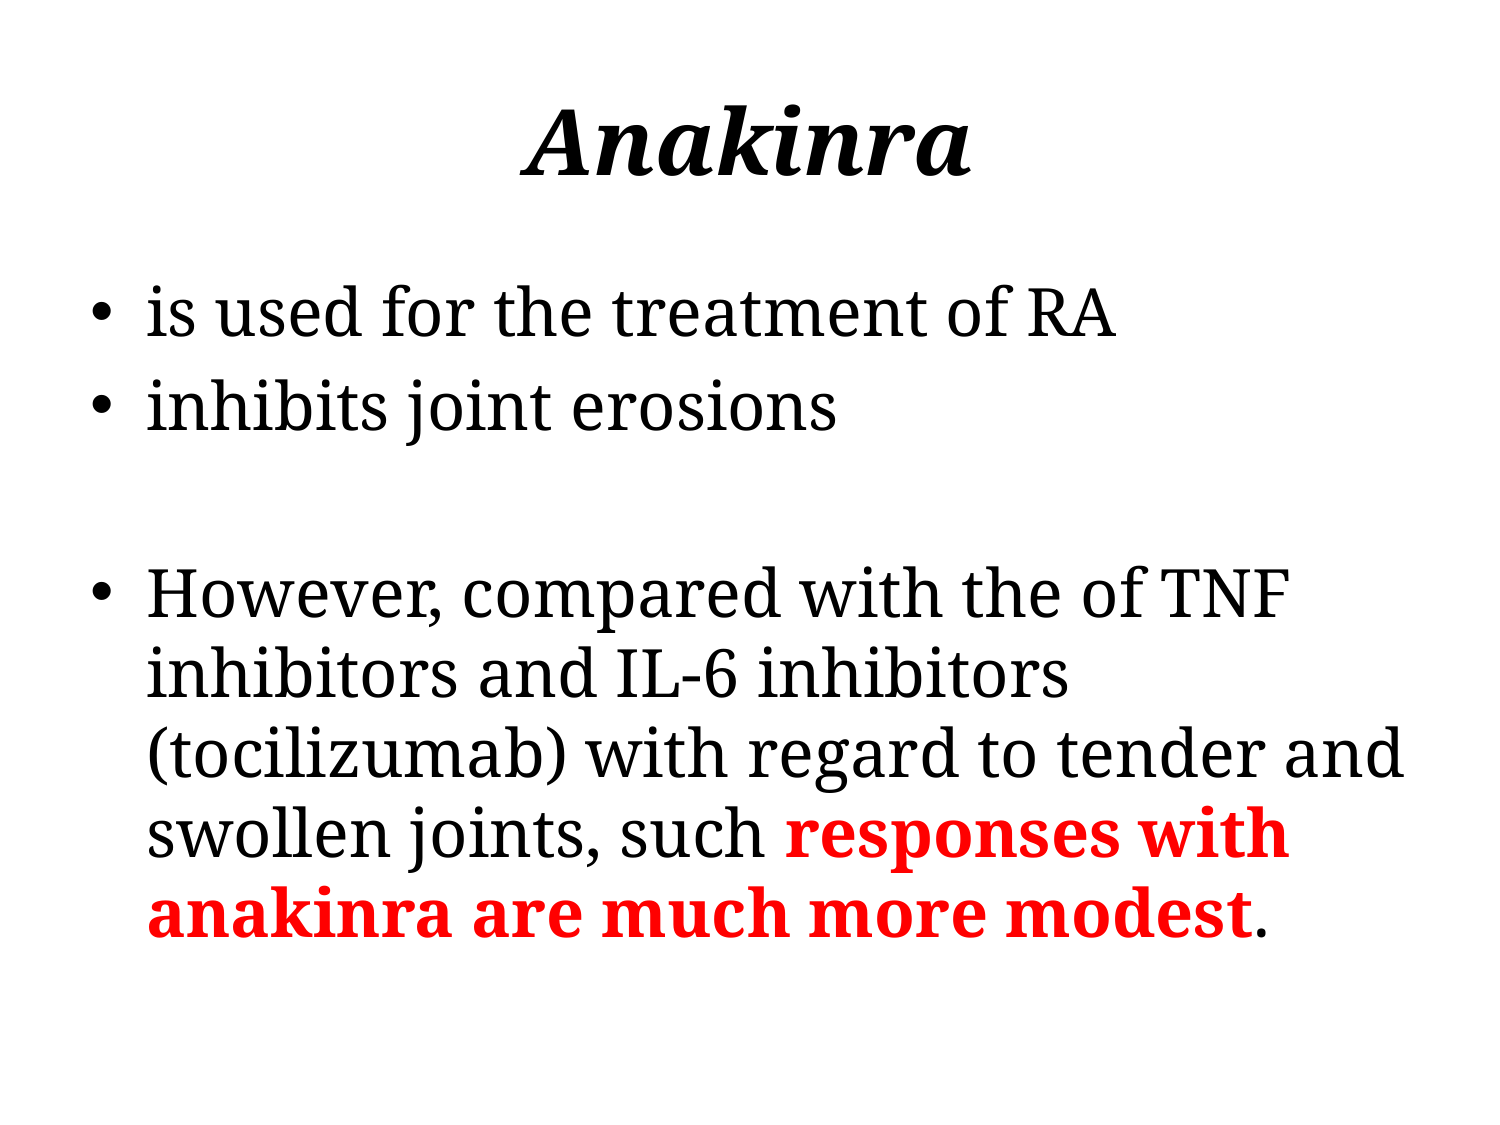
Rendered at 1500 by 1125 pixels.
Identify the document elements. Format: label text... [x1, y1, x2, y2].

list is used for the treatment of RA inhibits joint erosions However, compared with the of TNF inhibitors and IL-6 inhibitors (tocilizumab) with regard to tender and swollen joints, such responses with anakinra are much more modest. [75, 262, 1425, 1005]
title Anakinra [75, 45, 1425, 233]
